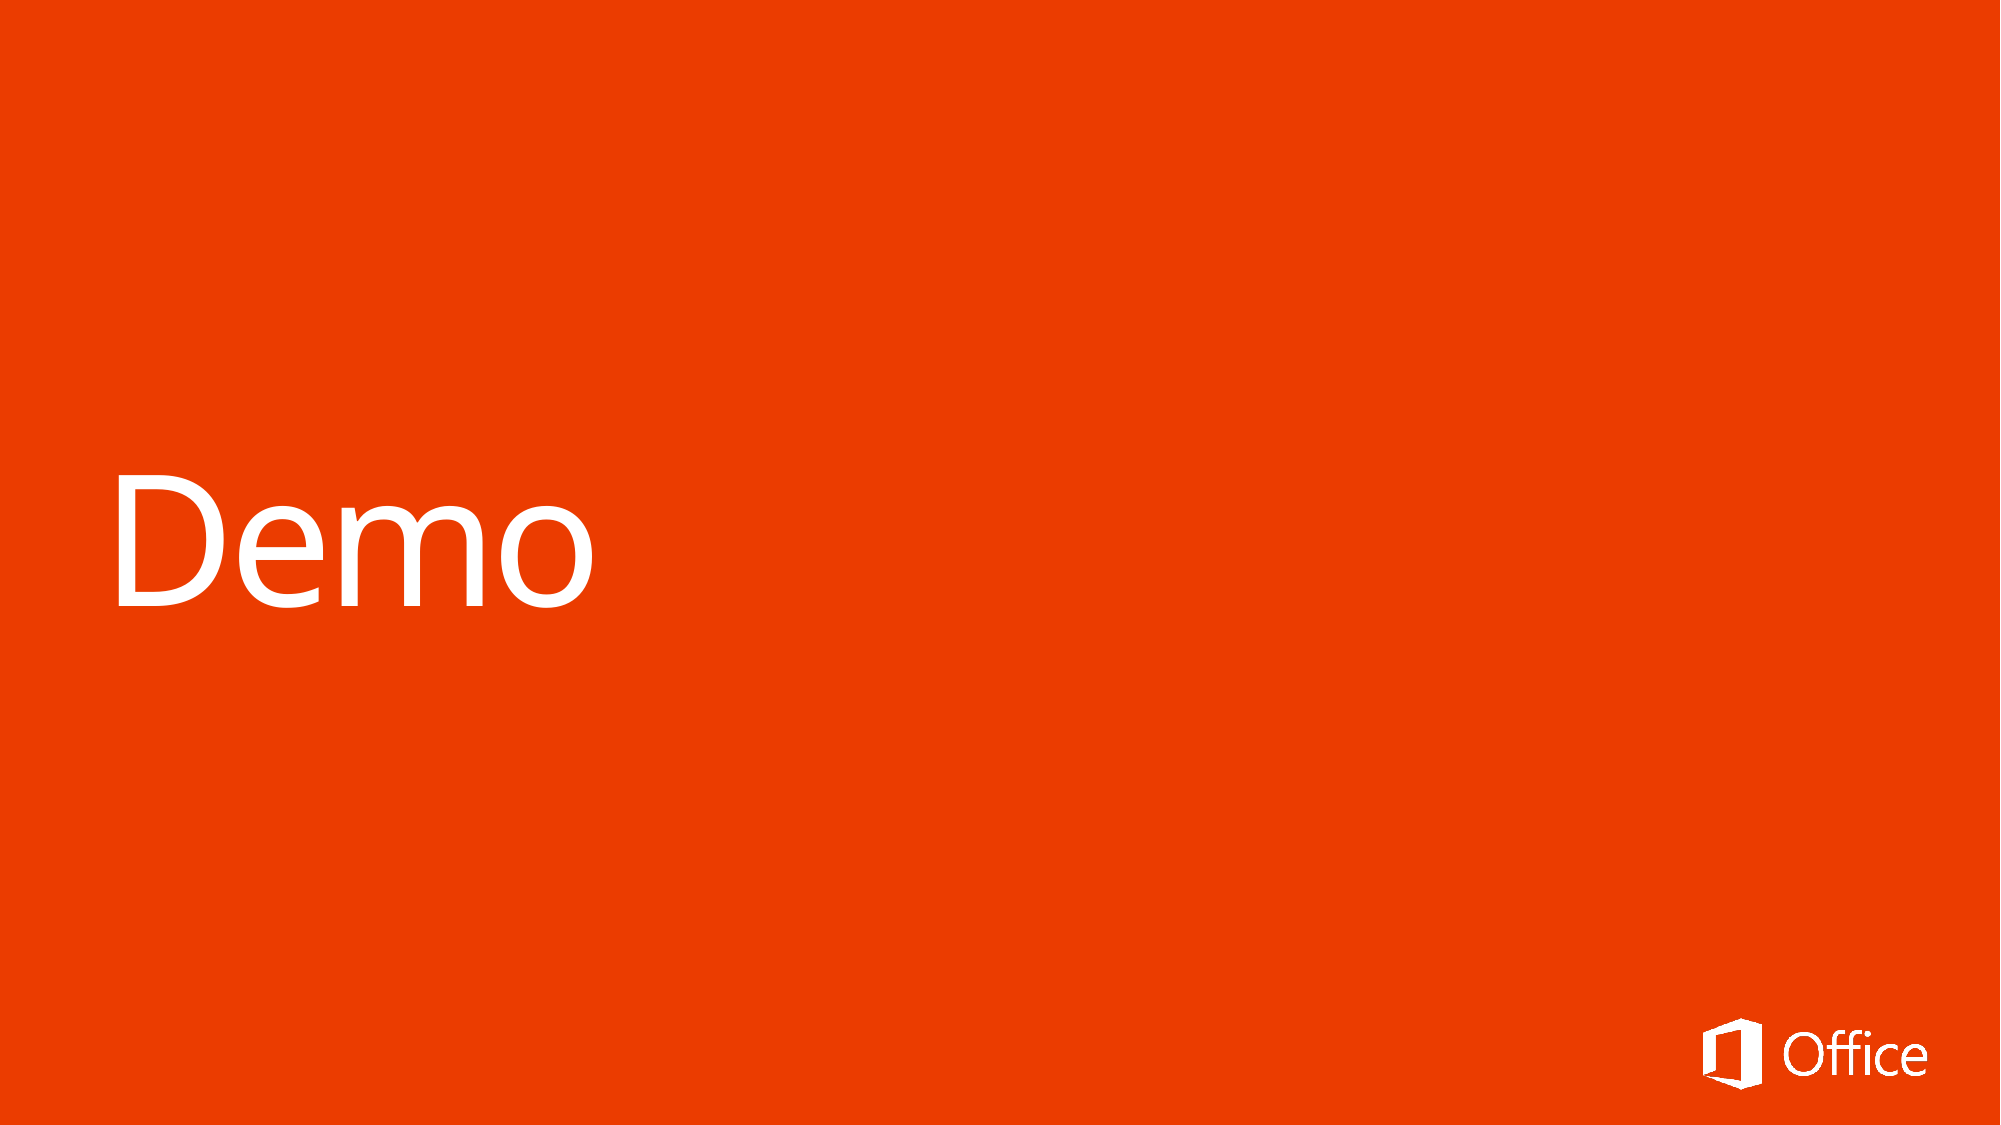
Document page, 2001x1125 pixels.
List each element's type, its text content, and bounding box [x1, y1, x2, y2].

picture [1672, 986, 1958, 1121]
text_box Demo [101, 446, 1932, 647]
